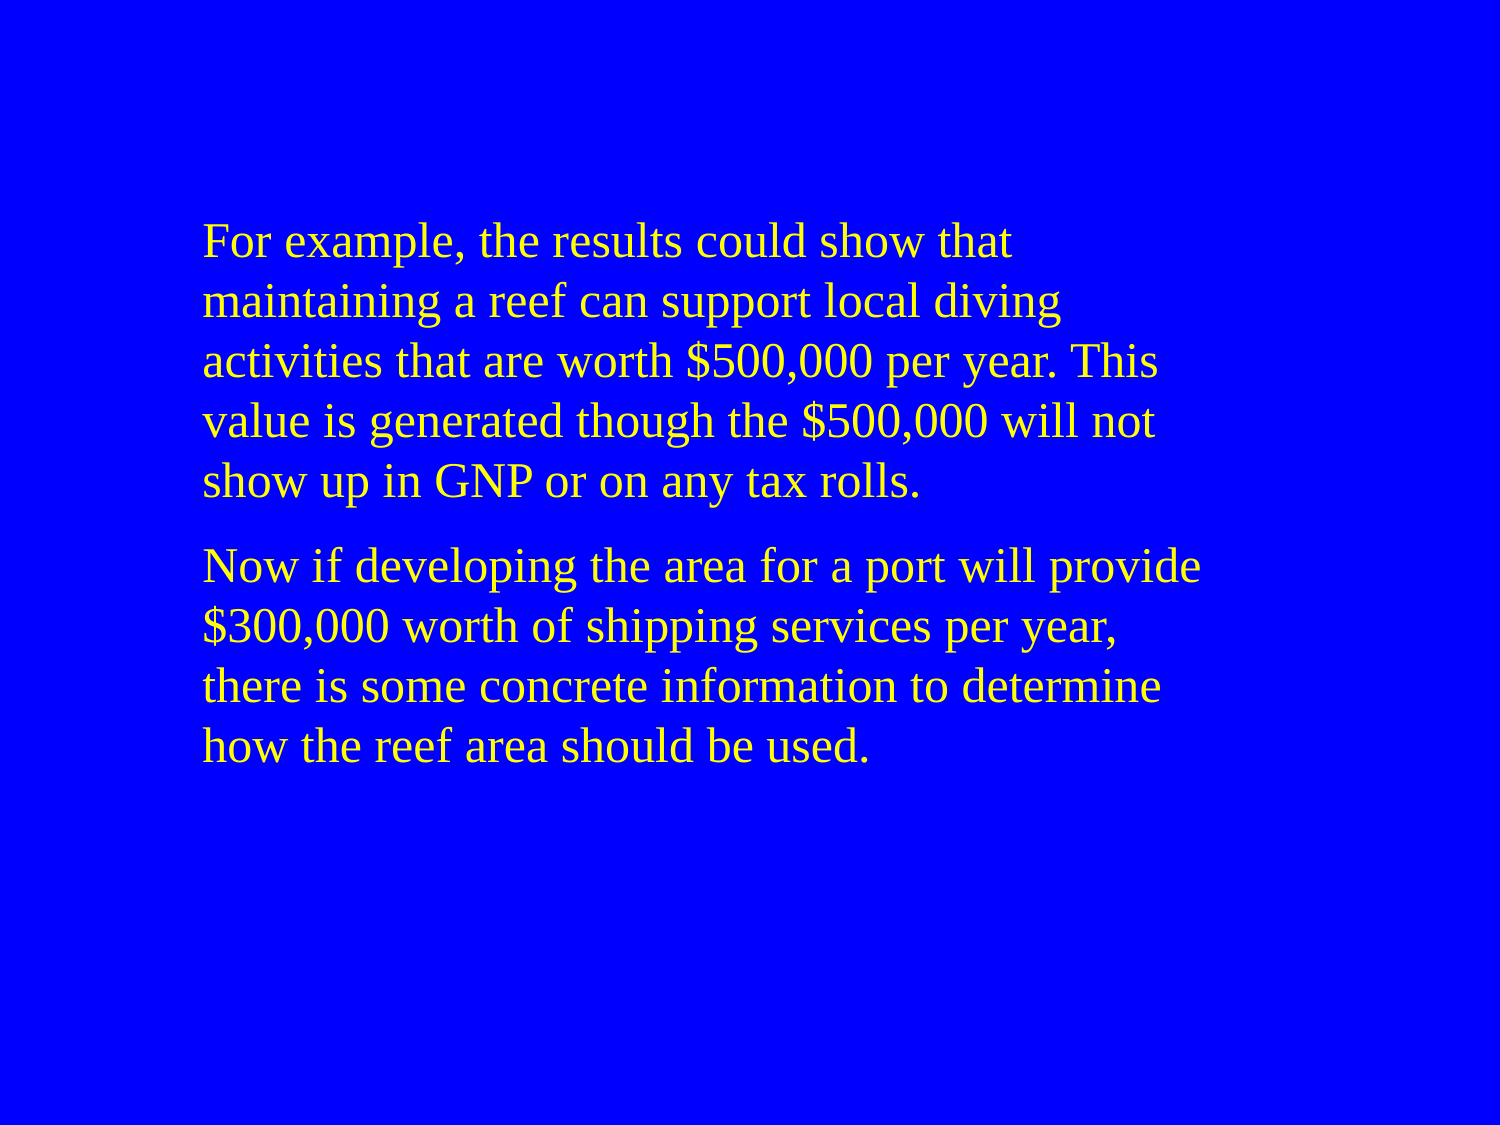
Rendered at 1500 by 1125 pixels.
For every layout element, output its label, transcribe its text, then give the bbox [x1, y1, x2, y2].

text_box For example, the results could show that maintaining a reef can support local diving activities that are worth $500,000 per year. This value is generated though the $500,000 will not show up in GNP or on any tax rolls. Now if developing the area for a port will provide $300,000 worth of shipping services per year, there is some concrete information to determine how the reef area should be used. [187, 199, 1238, 865]
